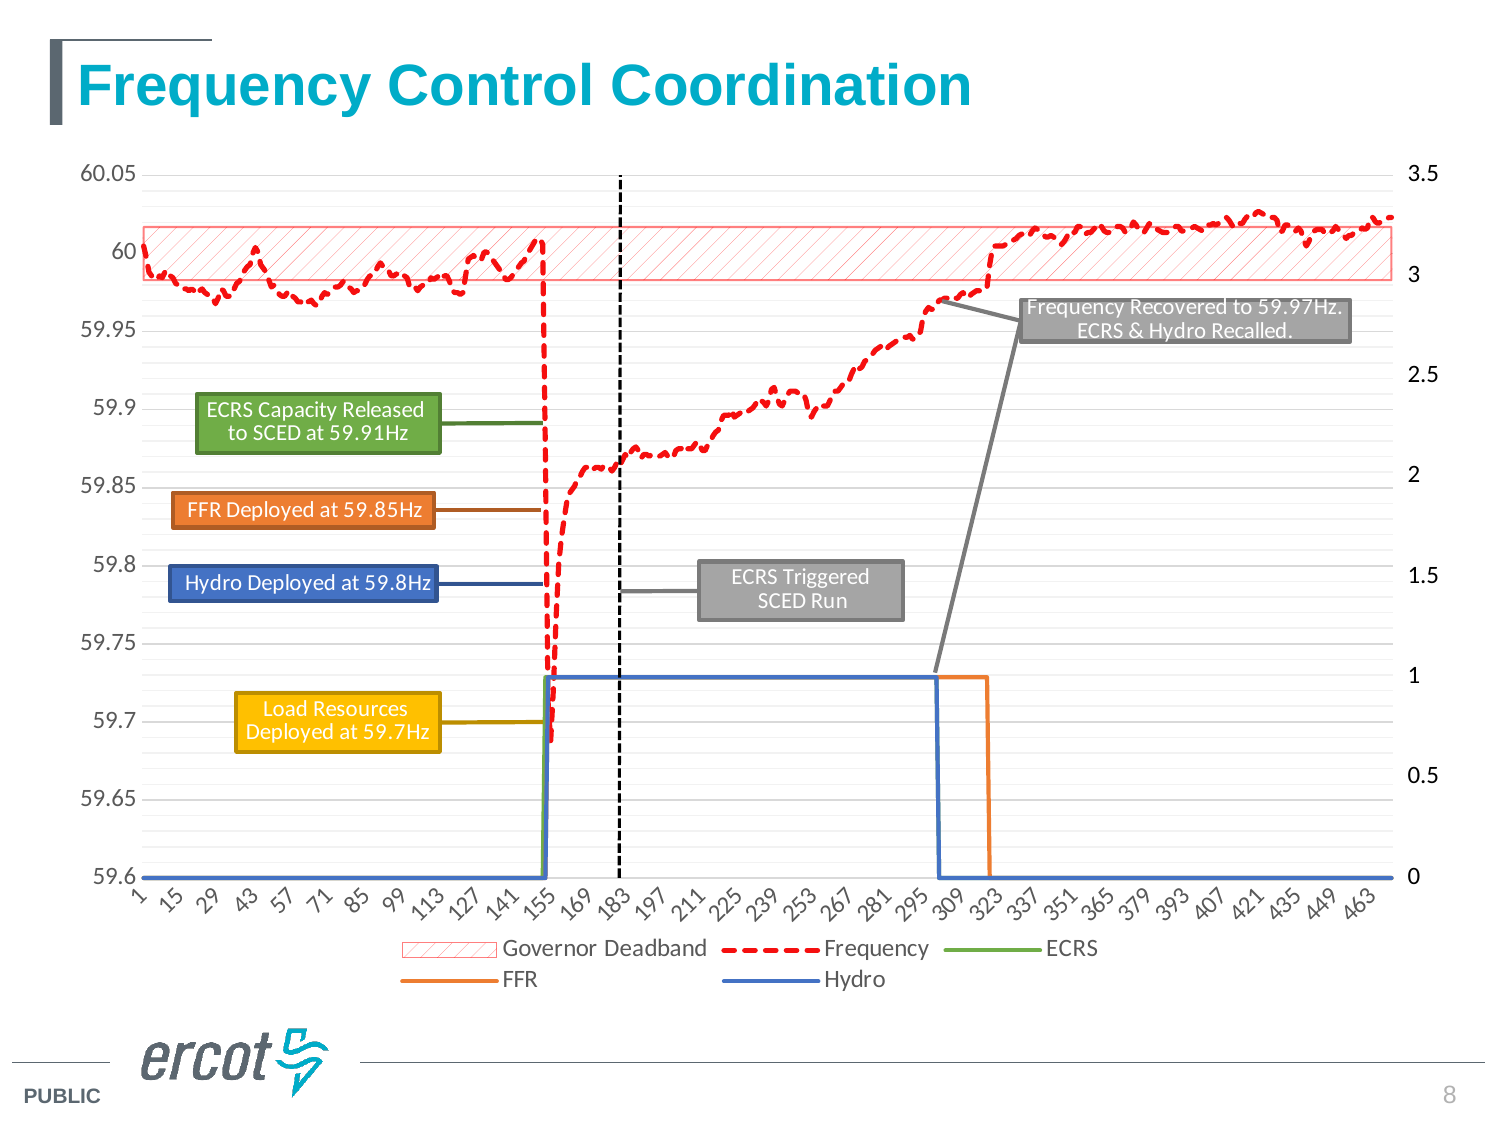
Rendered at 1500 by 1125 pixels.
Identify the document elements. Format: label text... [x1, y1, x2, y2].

title Frequency Control Coordination [62, 39, 1450, 125]
slide_number 8 [1412, 1076, 1488, 1112]
picture [137, 1024, 332, 1100]
chart [49, 149, 1451, 1001]
